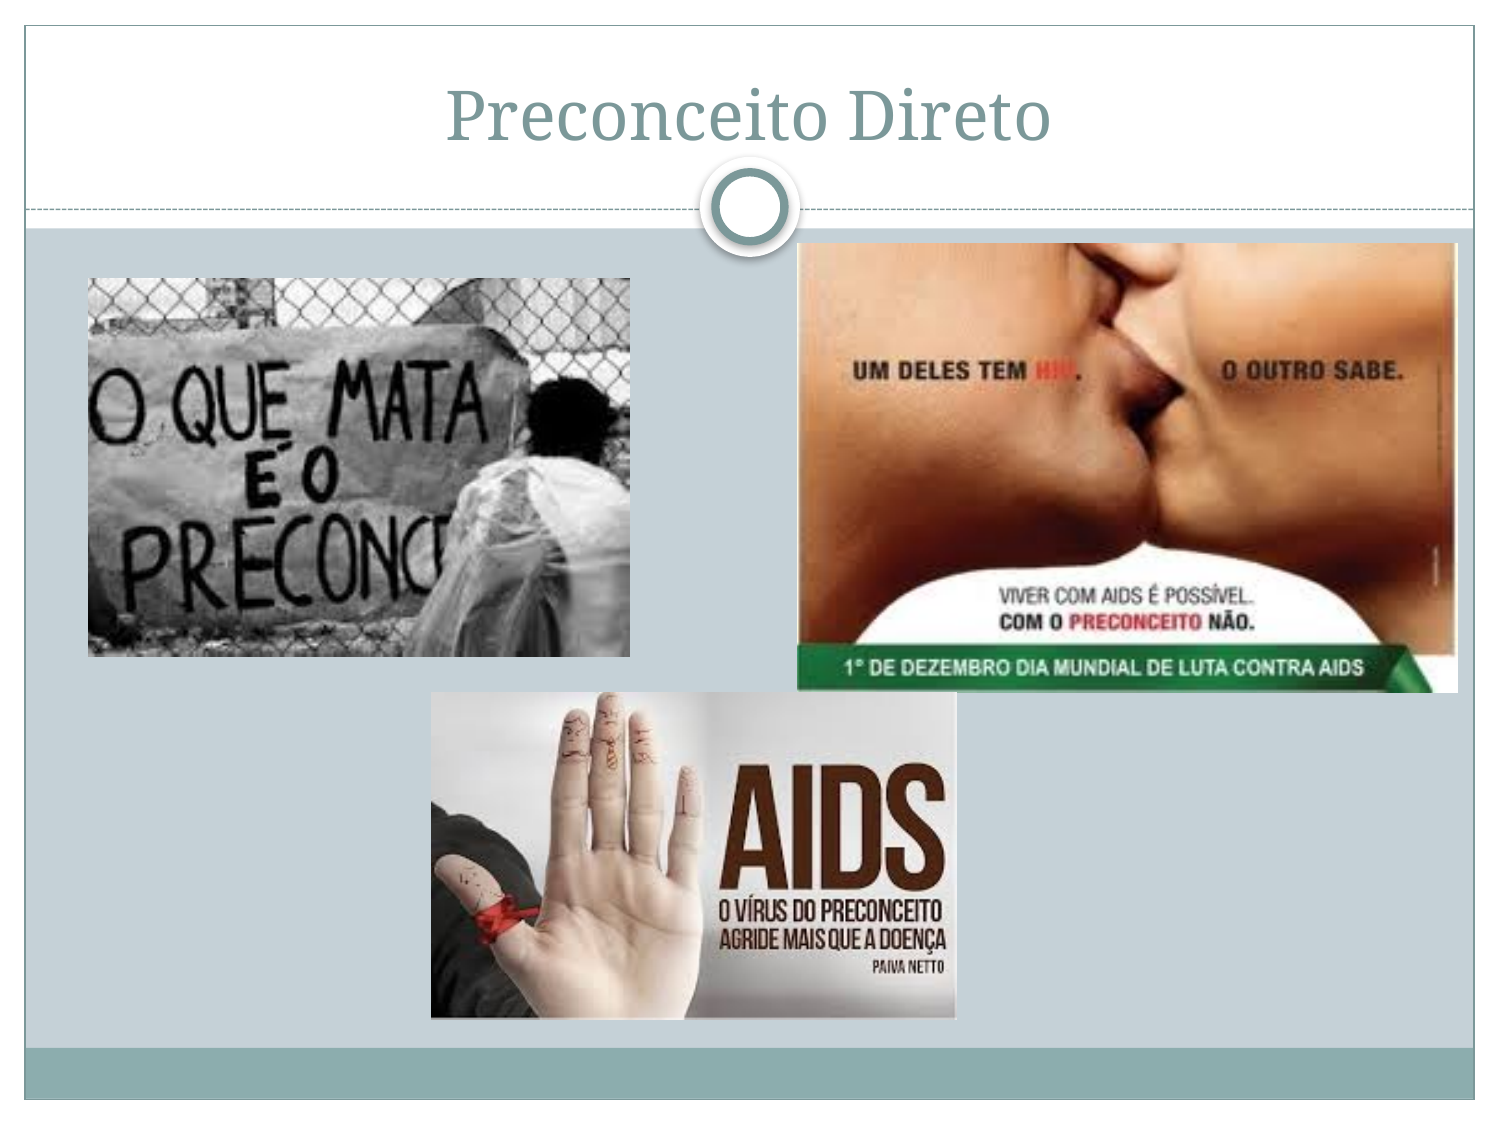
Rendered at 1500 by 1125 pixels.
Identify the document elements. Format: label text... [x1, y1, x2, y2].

title Preconceito Direto [49, 37, 1450, 162]
picture [430, 243, 1458, 1021]
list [88, 278, 630, 658]
